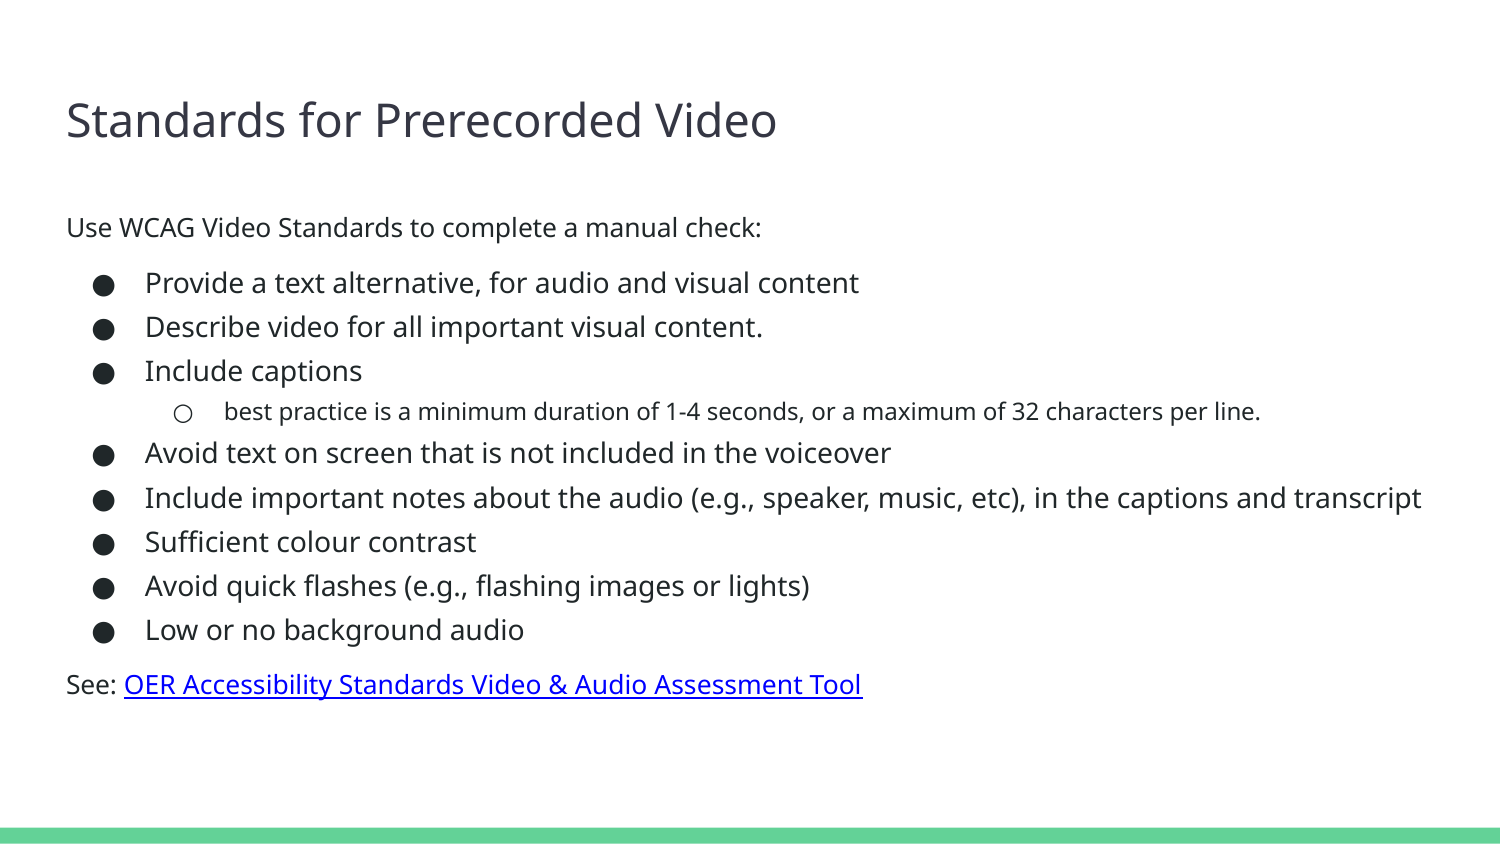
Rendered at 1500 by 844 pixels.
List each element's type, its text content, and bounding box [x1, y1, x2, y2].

list Use WCAG Video Standards to complete a manual check: Provide a text alternative, for audio and visual content Describe video for all important visual content. Include captions best practice is a minimum duration of 1-4 seconds, or a maximum of 32 characters per line. Avoid text on screen that is not included in the voiceover Include important notes about the audio (e.g., speaker, music, etc), in the captions and transcript Sufficient colour contrast Avoid quick flashes (e.g., flashing images or lights) Low or no background audio See: OER Accessibility Standards Video & Audio Assessment Tool [51, 189, 1449, 750]
title Standards for Prerecorded Video [51, 72, 1449, 167]
